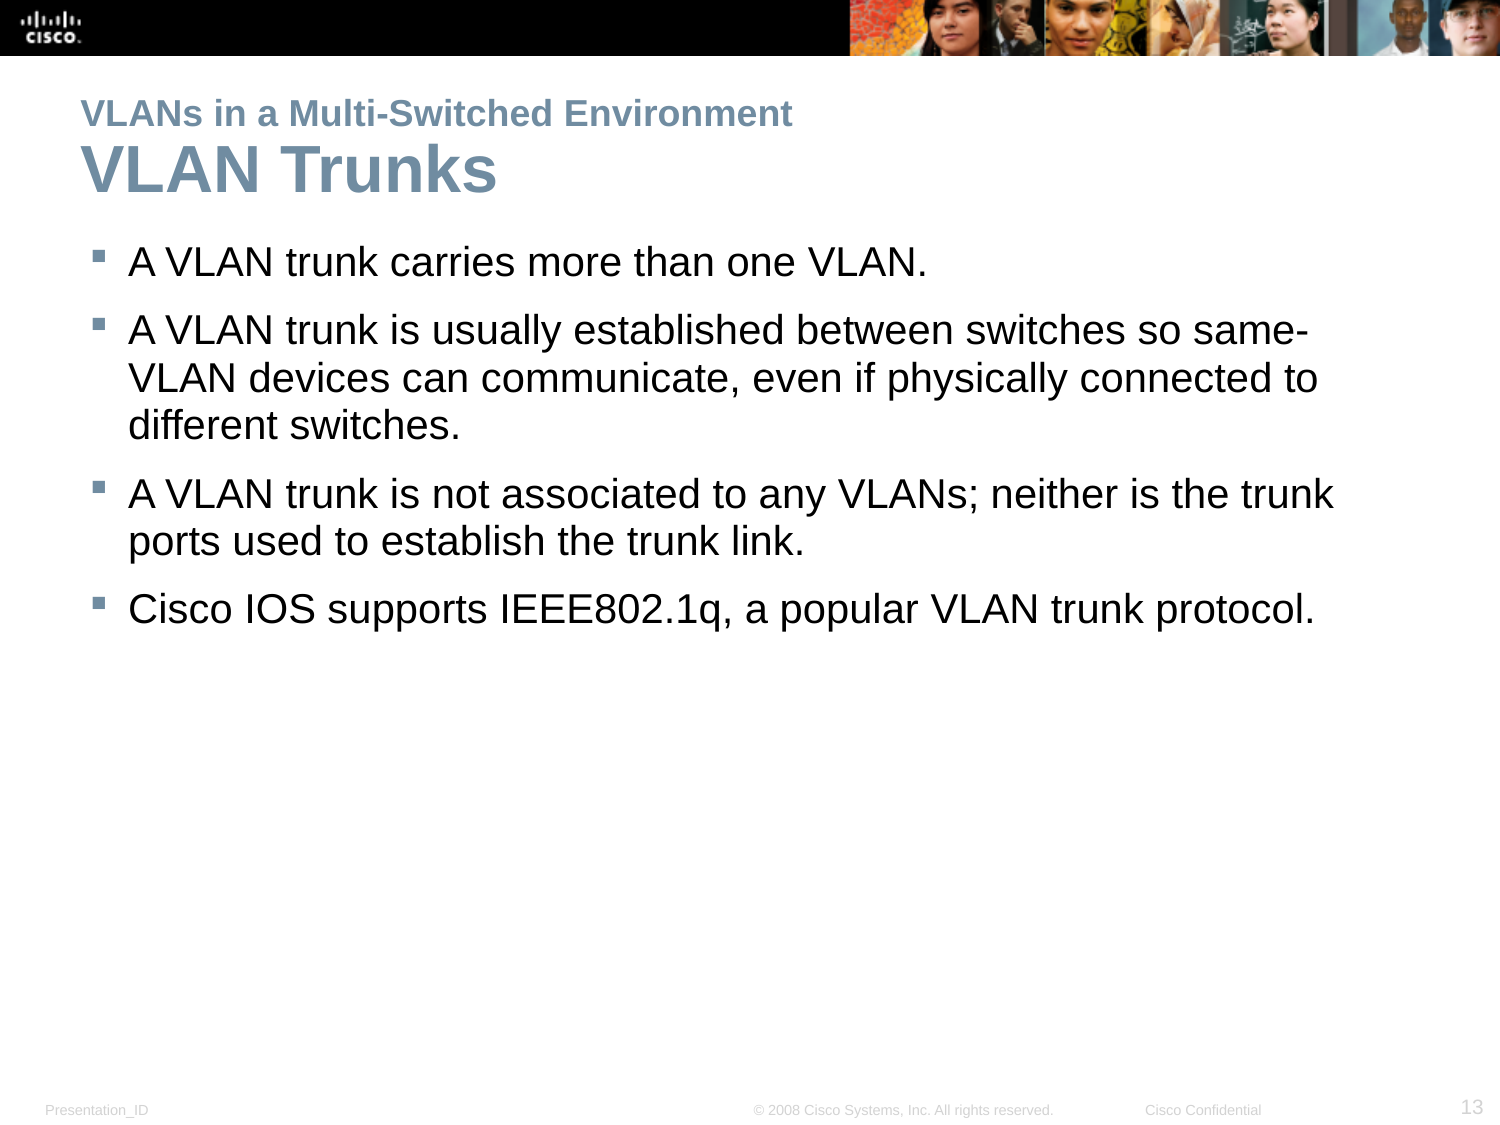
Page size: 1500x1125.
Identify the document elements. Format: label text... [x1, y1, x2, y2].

list A VLAN trunk carries more than one VLAN. A VLAN trunk is usually established between switches so same-VLAN devices can communicate, even if physically connected to different switches. A VLAN trunk is not associated to any VLANs; neither is the trunk ports used to establish the trunk link. Cisco IOS supports IEEE802.1q, a popular VLAN trunk protocol. [75, 231, 1408, 1047]
picture [0, 0, 1500, 56]
title VLANs in a Multi-Switched Environment VLAN Trunks [66, 75, 1404, 214]
